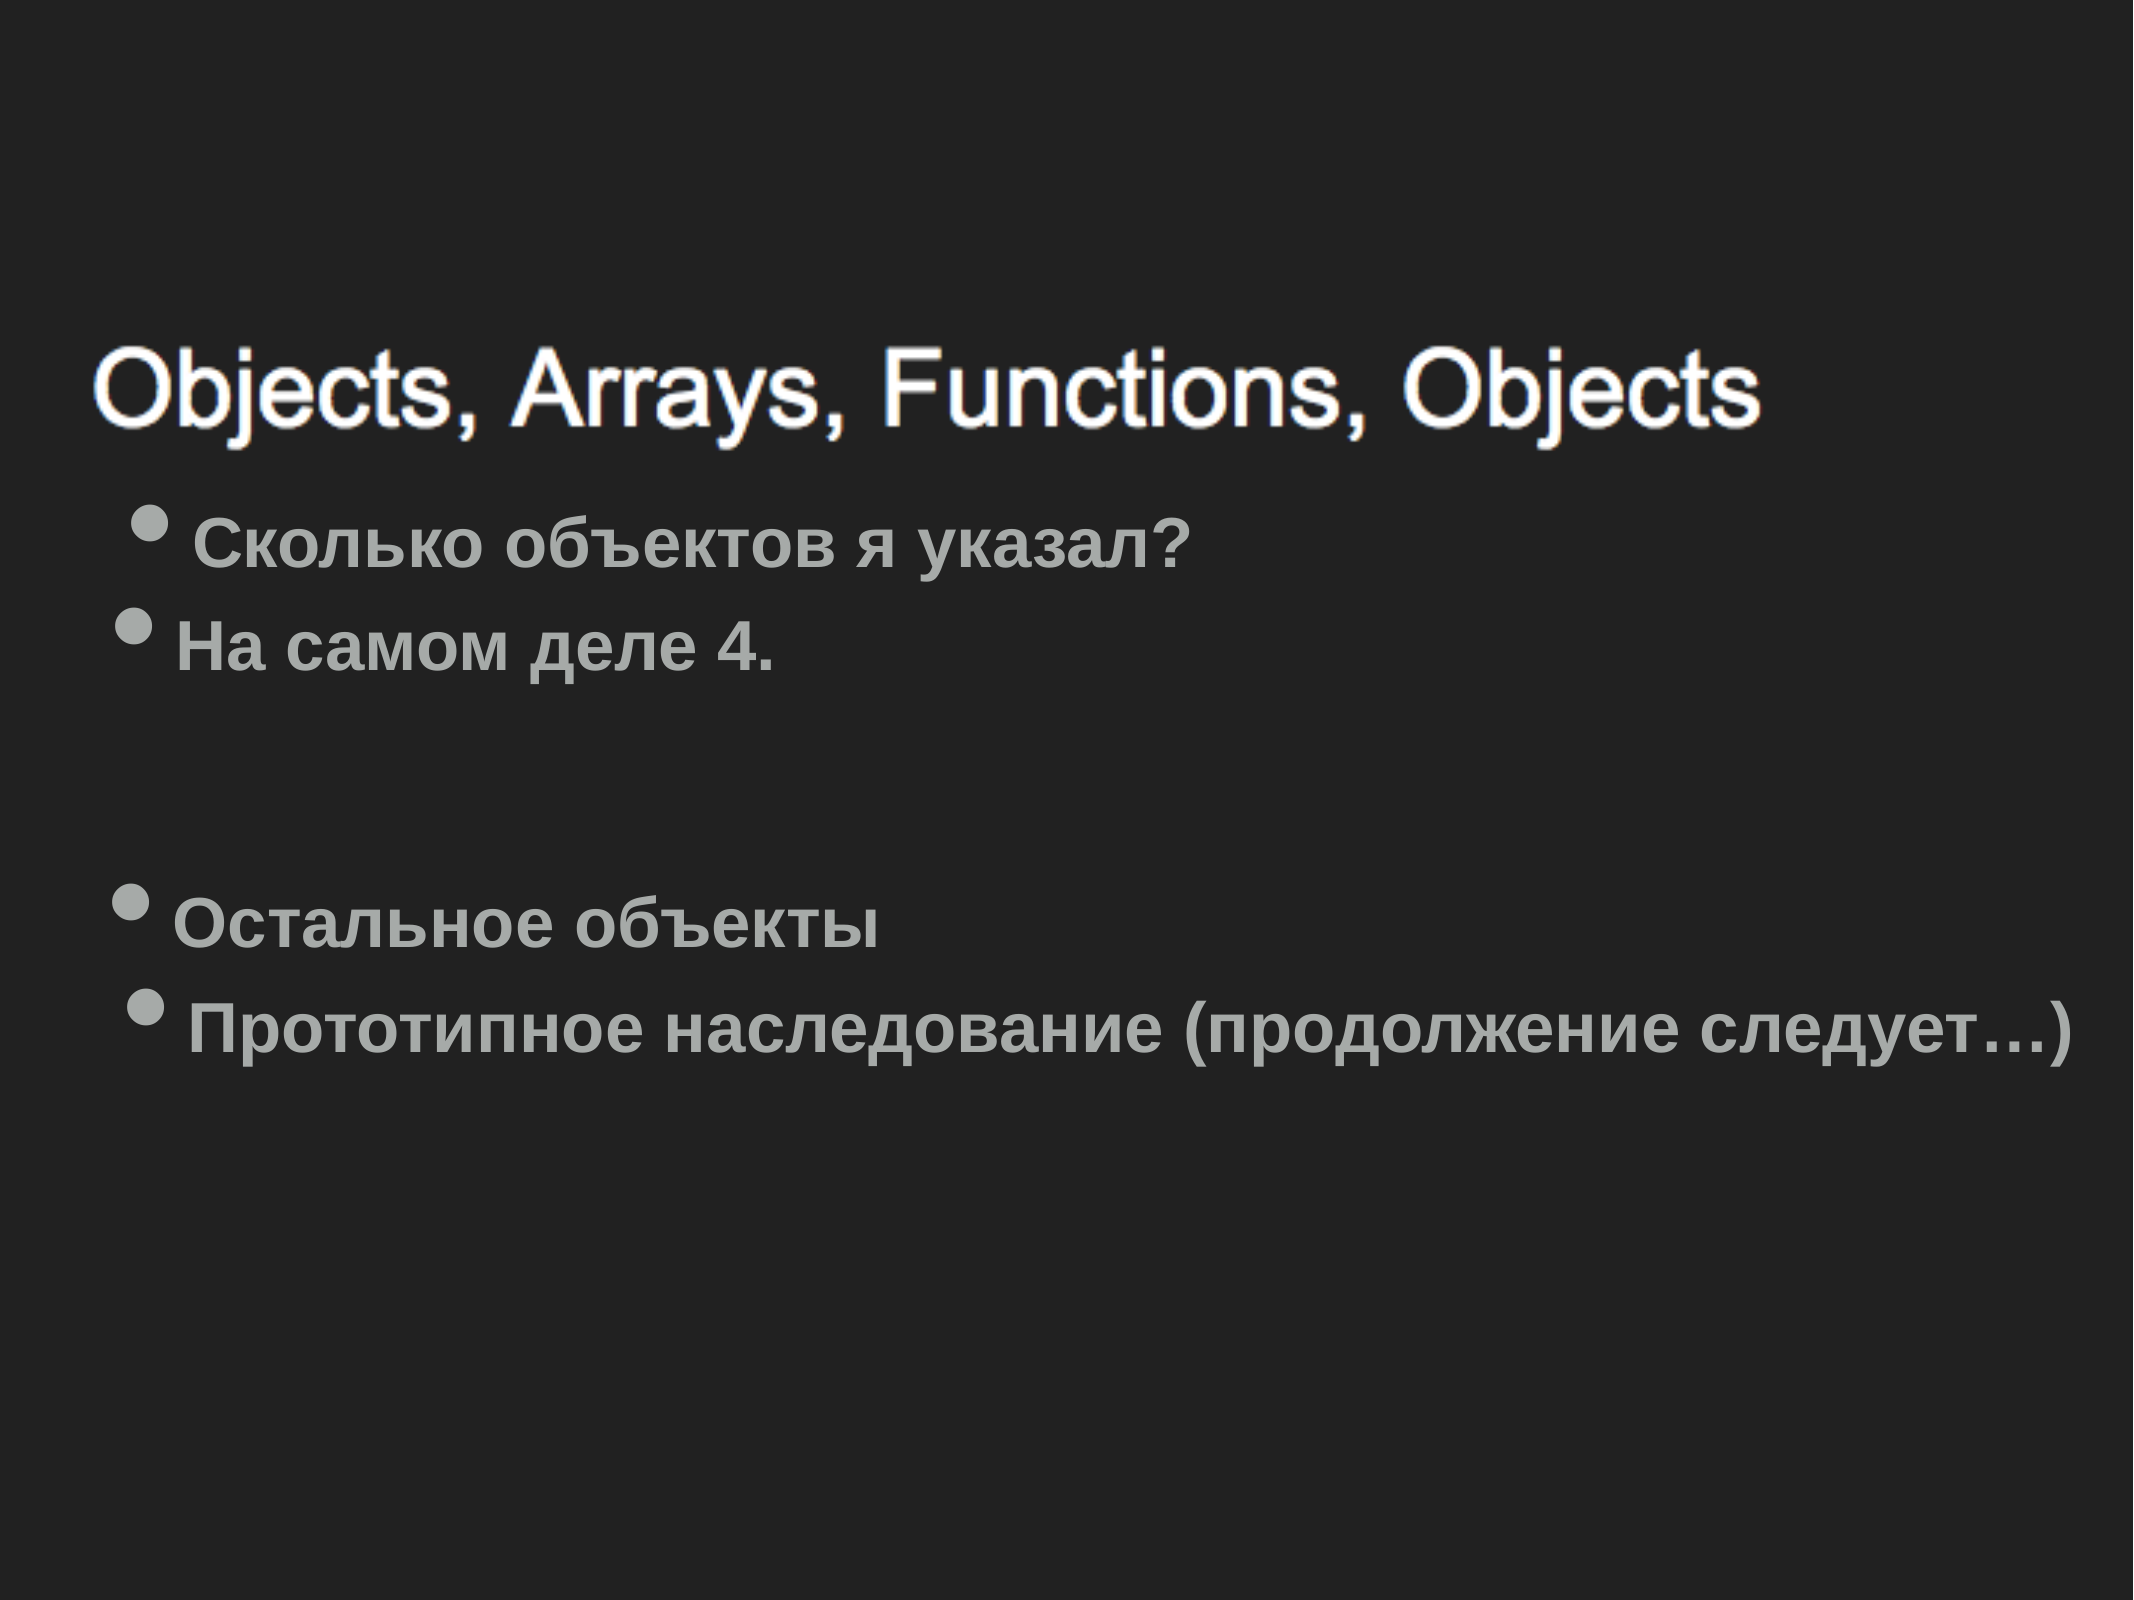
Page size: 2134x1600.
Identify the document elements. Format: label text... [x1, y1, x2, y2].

picture [0, 199, 1956, 474]
text_box Остальное объекты [99, 867, 891, 970]
text_box На самом деле 4. [102, 591, 786, 694]
text_box Прототипное наследование (продолжение следует…) [114, 973, 2084, 1076]
text_box Сколько объектов я указал? [118, 488, 1204, 591]
